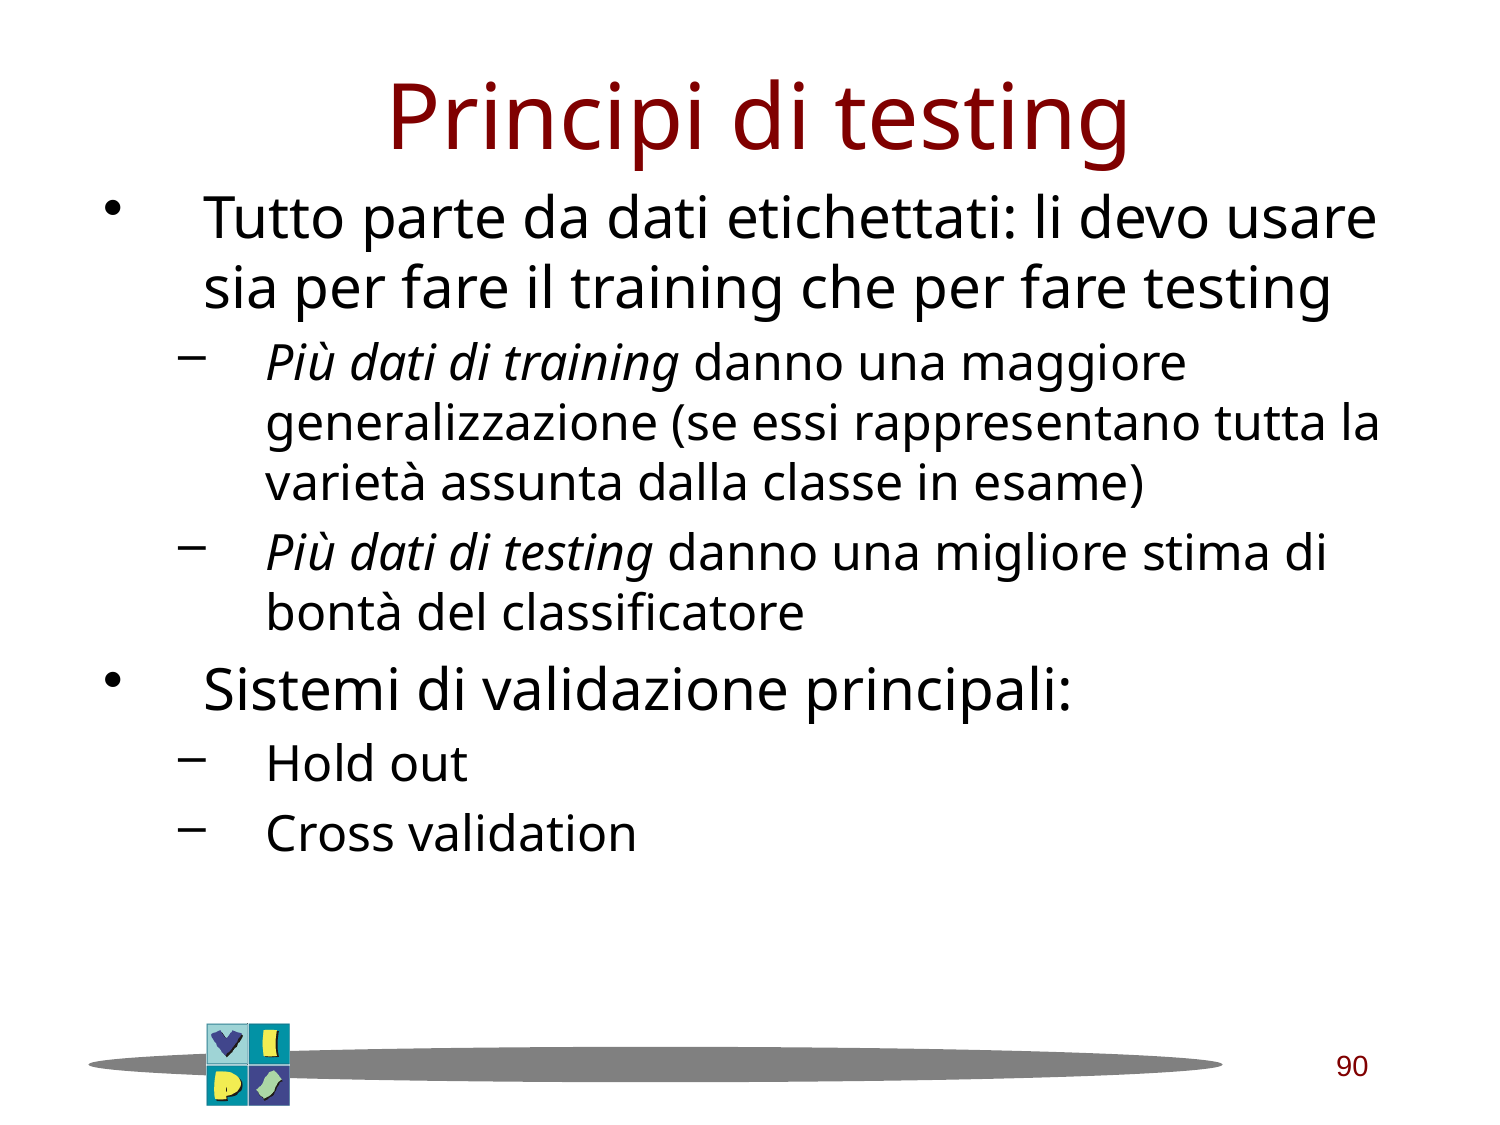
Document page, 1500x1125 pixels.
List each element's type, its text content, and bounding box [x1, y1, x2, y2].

slide_number 90 [1033, 1039, 1384, 1118]
picture [206, 1023, 290, 1106]
title Principi di testing [85, 19, 1436, 207]
text_box Tutto parte da dati etichettati: li devo usare sia per fare il training che per fare testing Più dati di training danno una maggiore generalizzazione (se essi rappresentano tutta la varietà assunta dalla classe in esame) Più dati di testing danno una migliore stima di bontà del classificatore Sistemi di validazione principali: Hold out Cross validation [88, 172, 1435, 916]
